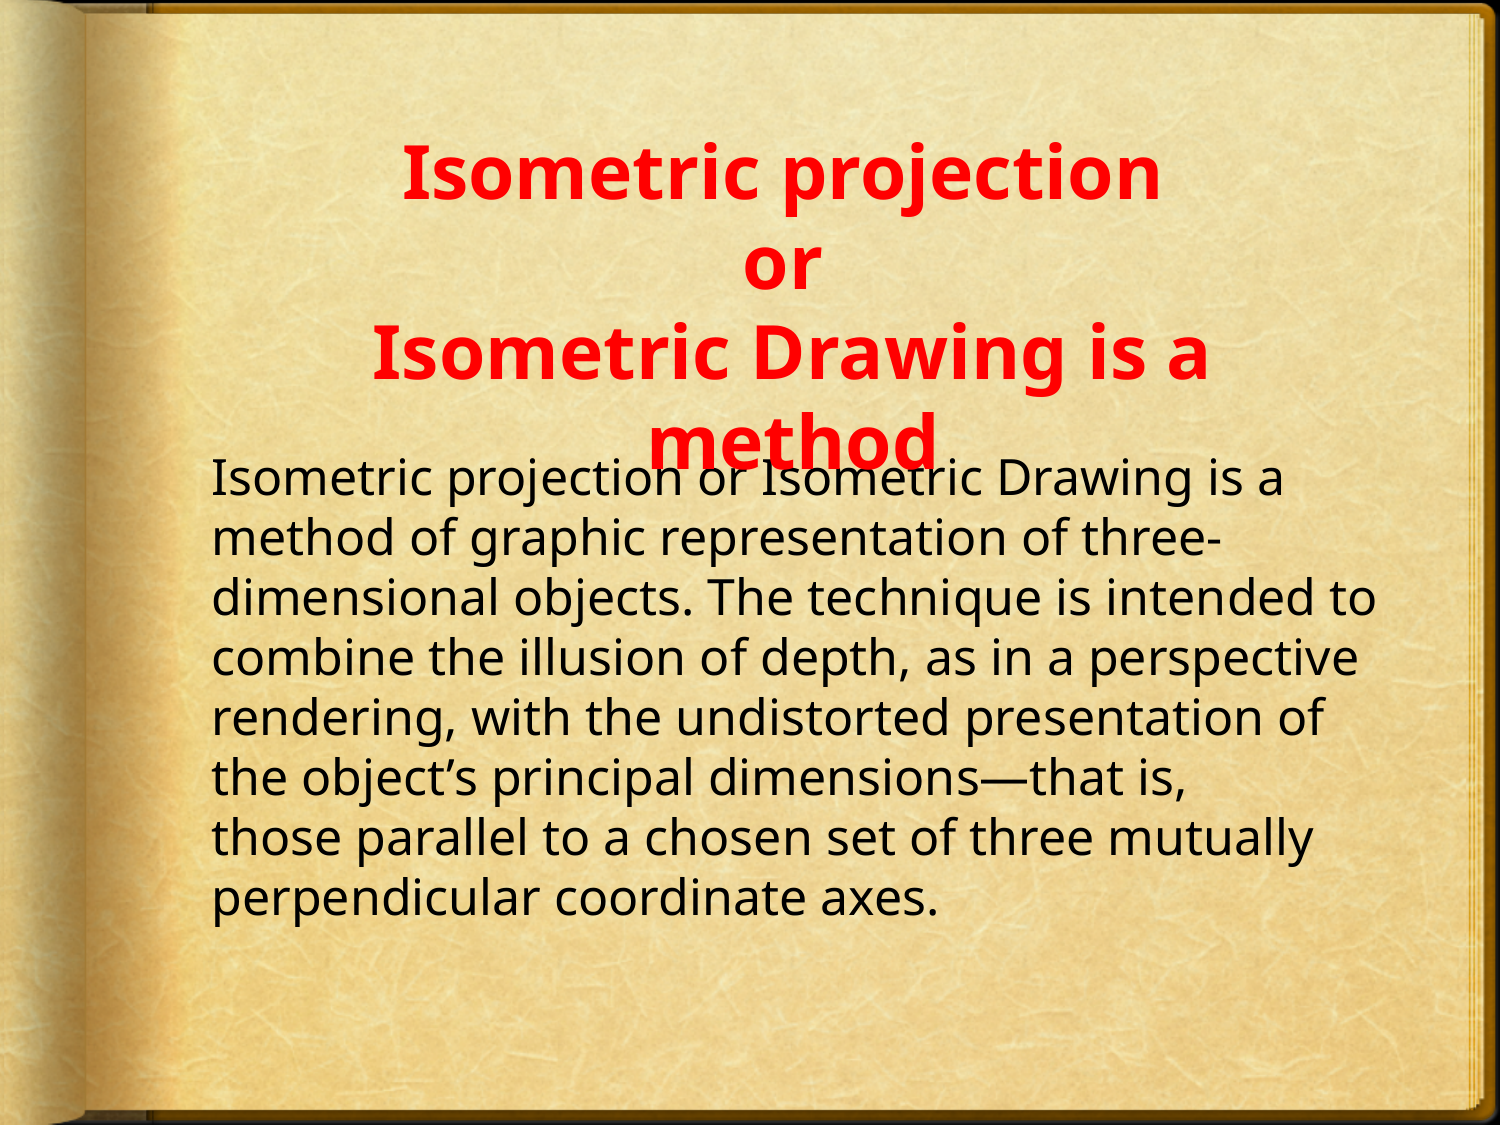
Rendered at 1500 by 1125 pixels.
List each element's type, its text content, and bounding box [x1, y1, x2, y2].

picture [0, 0, 1500, 1125]
text_box Isometric projection or Isometric Drawing is a method of graphic representation of three-dimensional objects. The technique is intended to combine the illusion of depth, as in a perspective rendering, with the undistorted presentation of the object’s principal dimensions—that is, those parallel to a chosen set of three mutually perpendicular coordinate axes. [196, 438, 1406, 934]
text_box Isometric projection or Isometric Drawing is a method [221, 117, 1365, 492]
